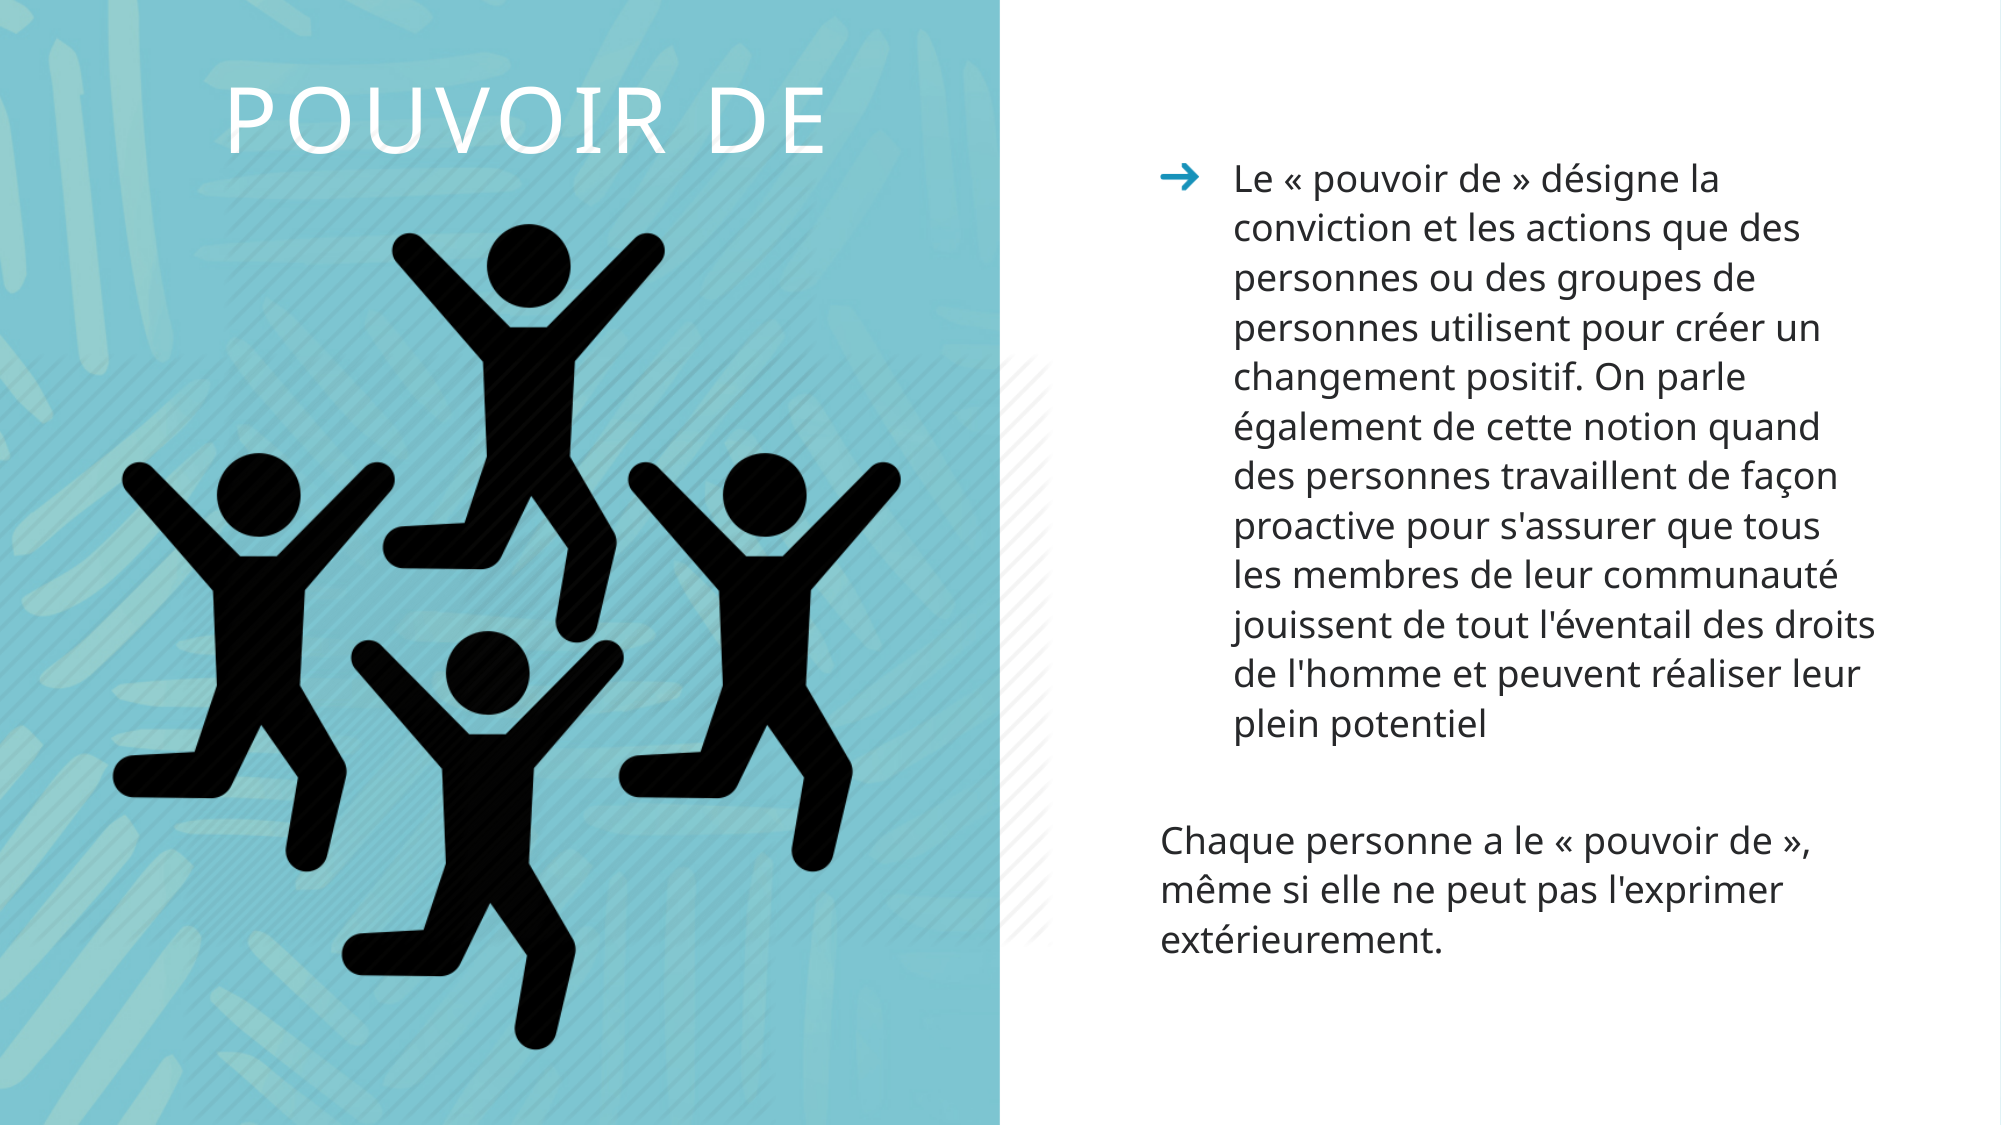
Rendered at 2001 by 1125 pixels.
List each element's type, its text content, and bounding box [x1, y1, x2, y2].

list Le « pouvoir de » désigne la conviction et les actions que des personnes ou des groupes de personnes utilisent pour créer un changement positif. On parle également de cette notion quand des personnes travaillent de façon proactive pour s'assurer que tous les membres de leur communauté jouissent de tout l'éventail des droits de l'homme et peuvent réaliser leur plein potentiel Chaque personne a le « pouvoir de », même si elle ne peut pas l'exprimer extérieurement. [1152, 140, 1888, 971]
title Pouvoir de [134, 0, 918, 254]
picture [0, 0, 2001, 1125]
